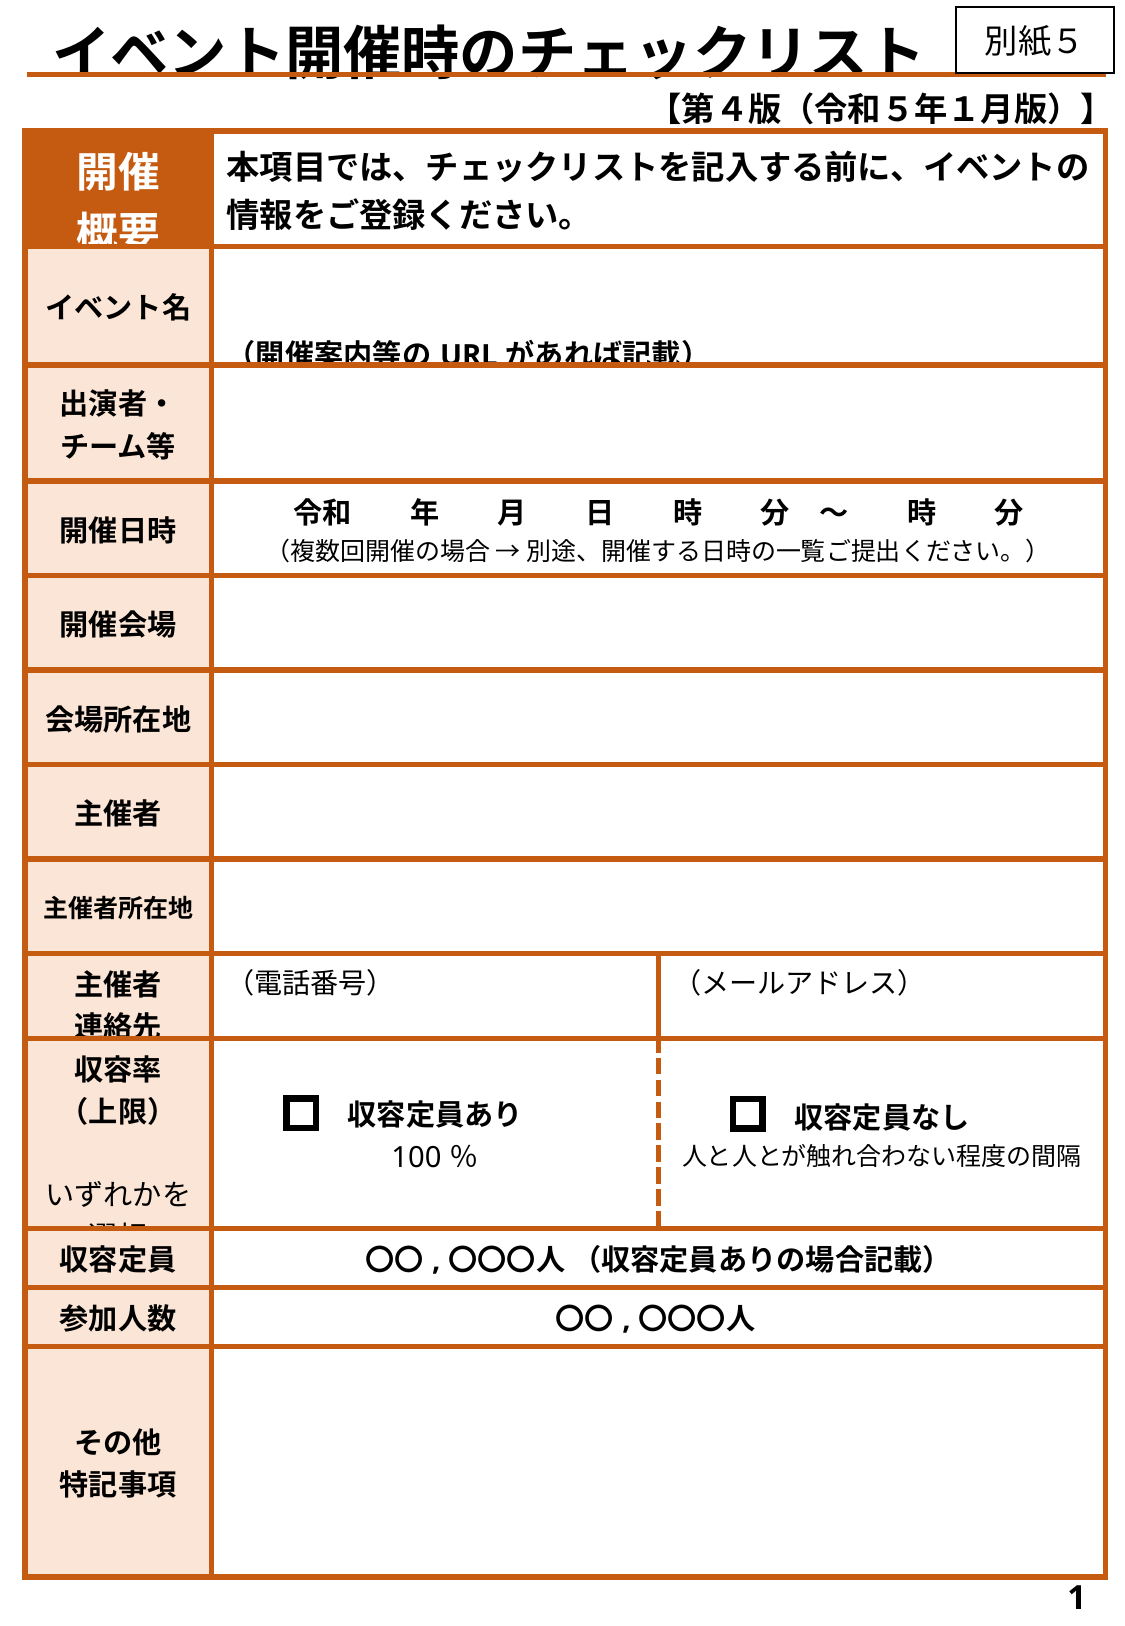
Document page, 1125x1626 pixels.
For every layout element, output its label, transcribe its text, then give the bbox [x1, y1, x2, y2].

table_cell 収容率 （上限） いずれかを選択 [28, 1041, 209, 1226]
table_cell [214, 578, 1103, 667]
table_cell 〇〇,〇〇〇人 （収容定員ありの場合記載） [214, 1231, 1103, 1285]
text_box 【第４版（令和５年１月版）】 [619, 95, 1125, 136]
table_header 開催 概要 [28, 134, 209, 244]
table_cell [214, 673, 1103, 762]
table_cell [214, 368, 1103, 478]
table_cell イベント名 [28, 249, 209, 362]
table_cell 参加人数 [28, 1290, 209, 1344]
table_cell [214, 1349, 1103, 1574]
table_header 本項目では、チェックリストを記入する前に、イベントの情報をご登録ください。 [214, 134, 1103, 244]
table_cell （電話番号） [214, 956, 656, 1036]
table_cell 開催会場 [28, 578, 209, 667]
table_cell その他 特記事項 [28, 1349, 209, 1574]
table_cell 出演者・ チーム等 [28, 368, 209, 478]
table_cell 主催者 [28, 767, 209, 856]
text_box 1 [1032, 1568, 1122, 1624]
text_box [732, 1098, 763, 1130]
table_cell （開催案内等のURLがあれば記載） [214, 249, 1103, 362]
table_cell [214, 767, 1103, 856]
table_cell （メールアドレス） [661, 956, 1103, 1036]
table_cell 主催者 連絡先 [28, 956, 209, 1036]
table_cell [214, 862, 1103, 951]
table_cell 収容定員なし 人と人とが触れ合わない程度の間隔 [659, 1041, 1103, 1226]
table_cell 開催日時 [28, 484, 209, 573]
text_box [285, 1098, 317, 1129]
table_cell 収容定員あり 100％ [214, 1041, 659, 1226]
table_cell 会場所在地 [28, 673, 209, 762]
table_cell 〇〇,〇〇〇人 [214, 1290, 1103, 1344]
table_cell 主催者所在地 [28, 862, 209, 951]
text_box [0, 8, 1125, 95]
table_cell 収容定員 [28, 1231, 209, 1285]
table_cell 令和 年 月 日 時 分 ～ 時 分 （複数回開催の場合 → 別途、開催する日時の一覧ご提出ください。） [214, 484, 1103, 573]
